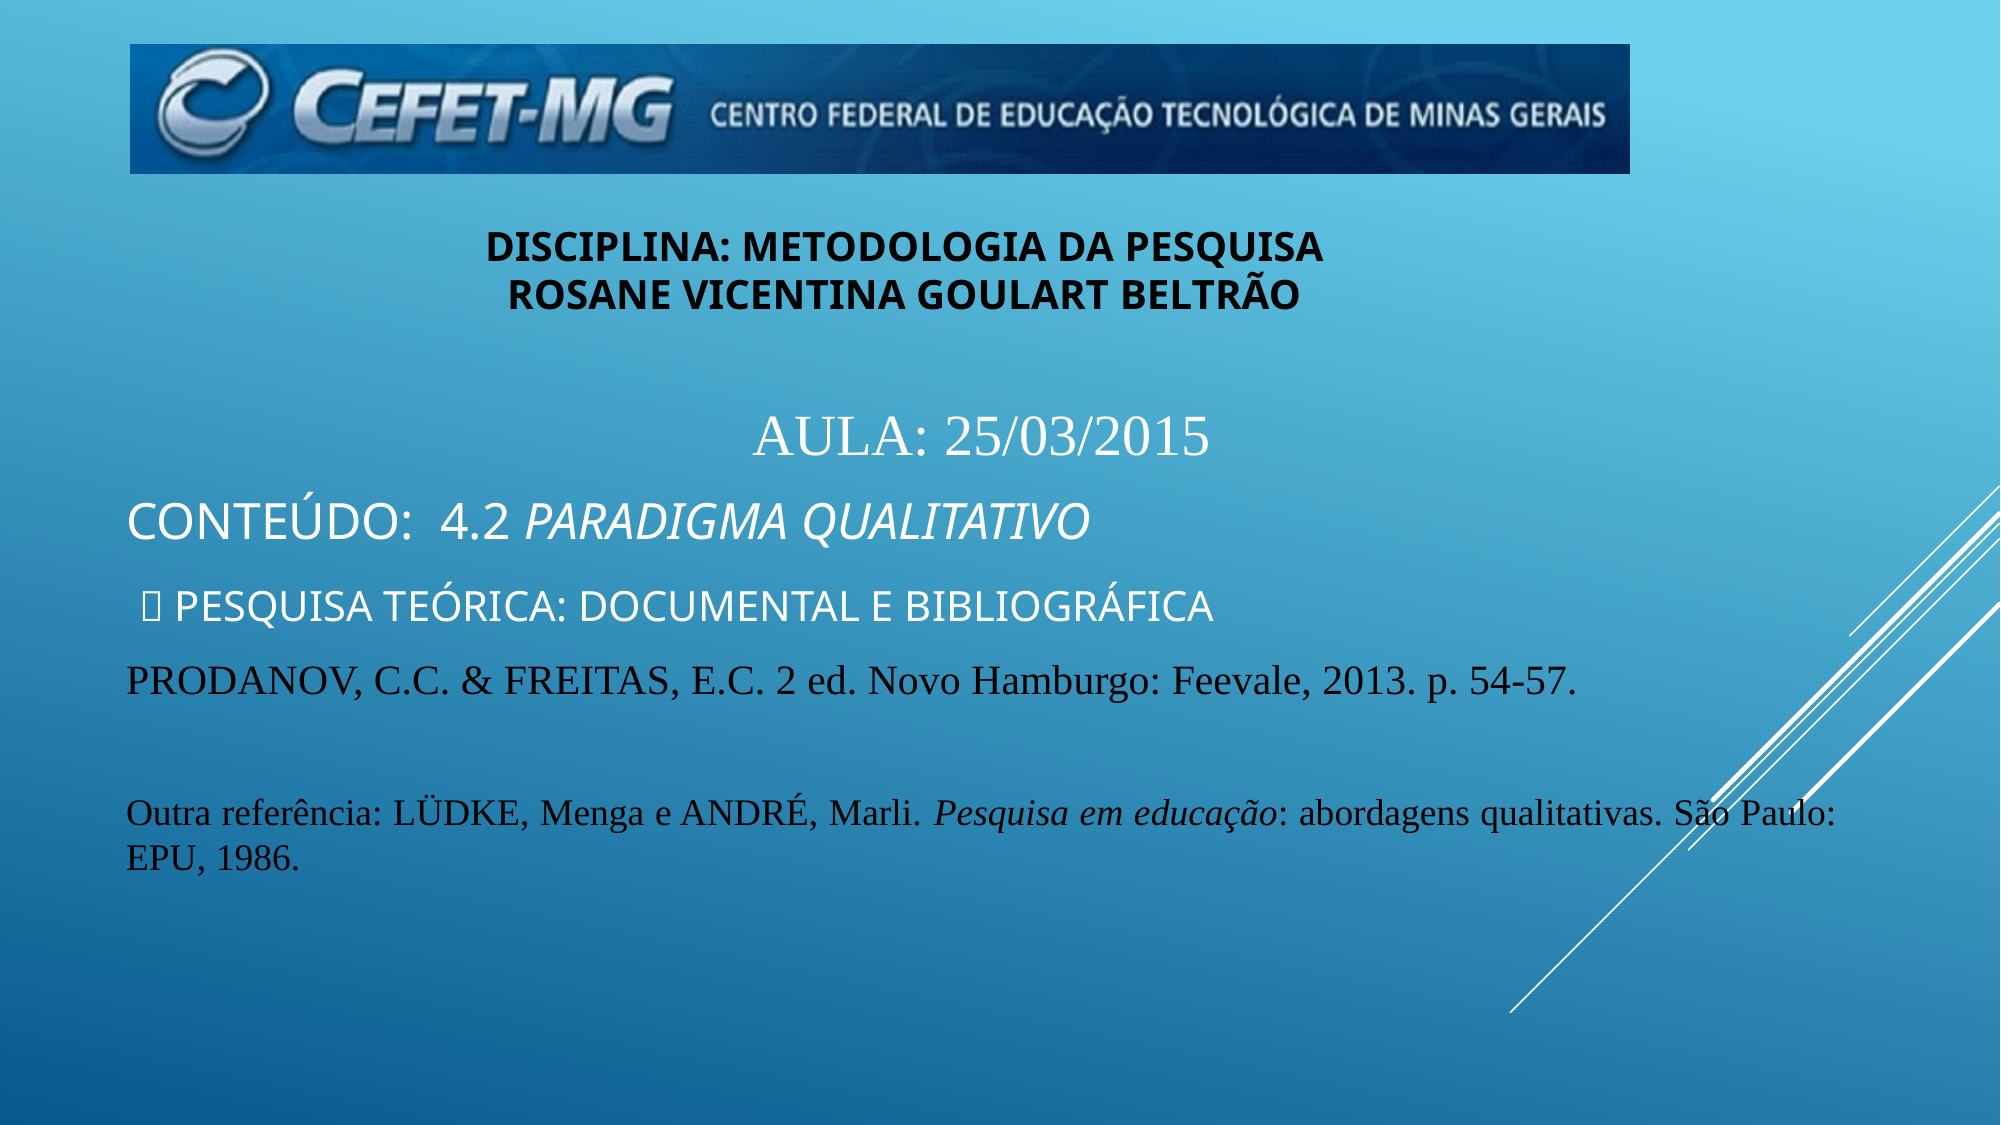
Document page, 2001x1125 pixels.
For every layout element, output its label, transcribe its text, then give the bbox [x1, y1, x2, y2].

title Disciplina: Metodologia da pesquisa rosane vicentina Goulart beltrão [199, 212, 1610, 369]
picture [129, 44, 1631, 175]
list AULA: 25/03/2015 Conteúdo: 4.2 Paradigma qualitativo  Pesquisa teórica: Documental e Bibliográfica PRODANOV, C.C. & FREITAS, E.C. 2 ed. Novo Hamburgo: Feevale, 2013. p. 54-57. Outra referência: LÜDKE, Menga e ANDRÉ, Marli. Pesquisa em educação: abordagens qualitativas. São Paulo: EPU, 1986. [111, 407, 1853, 1056]
